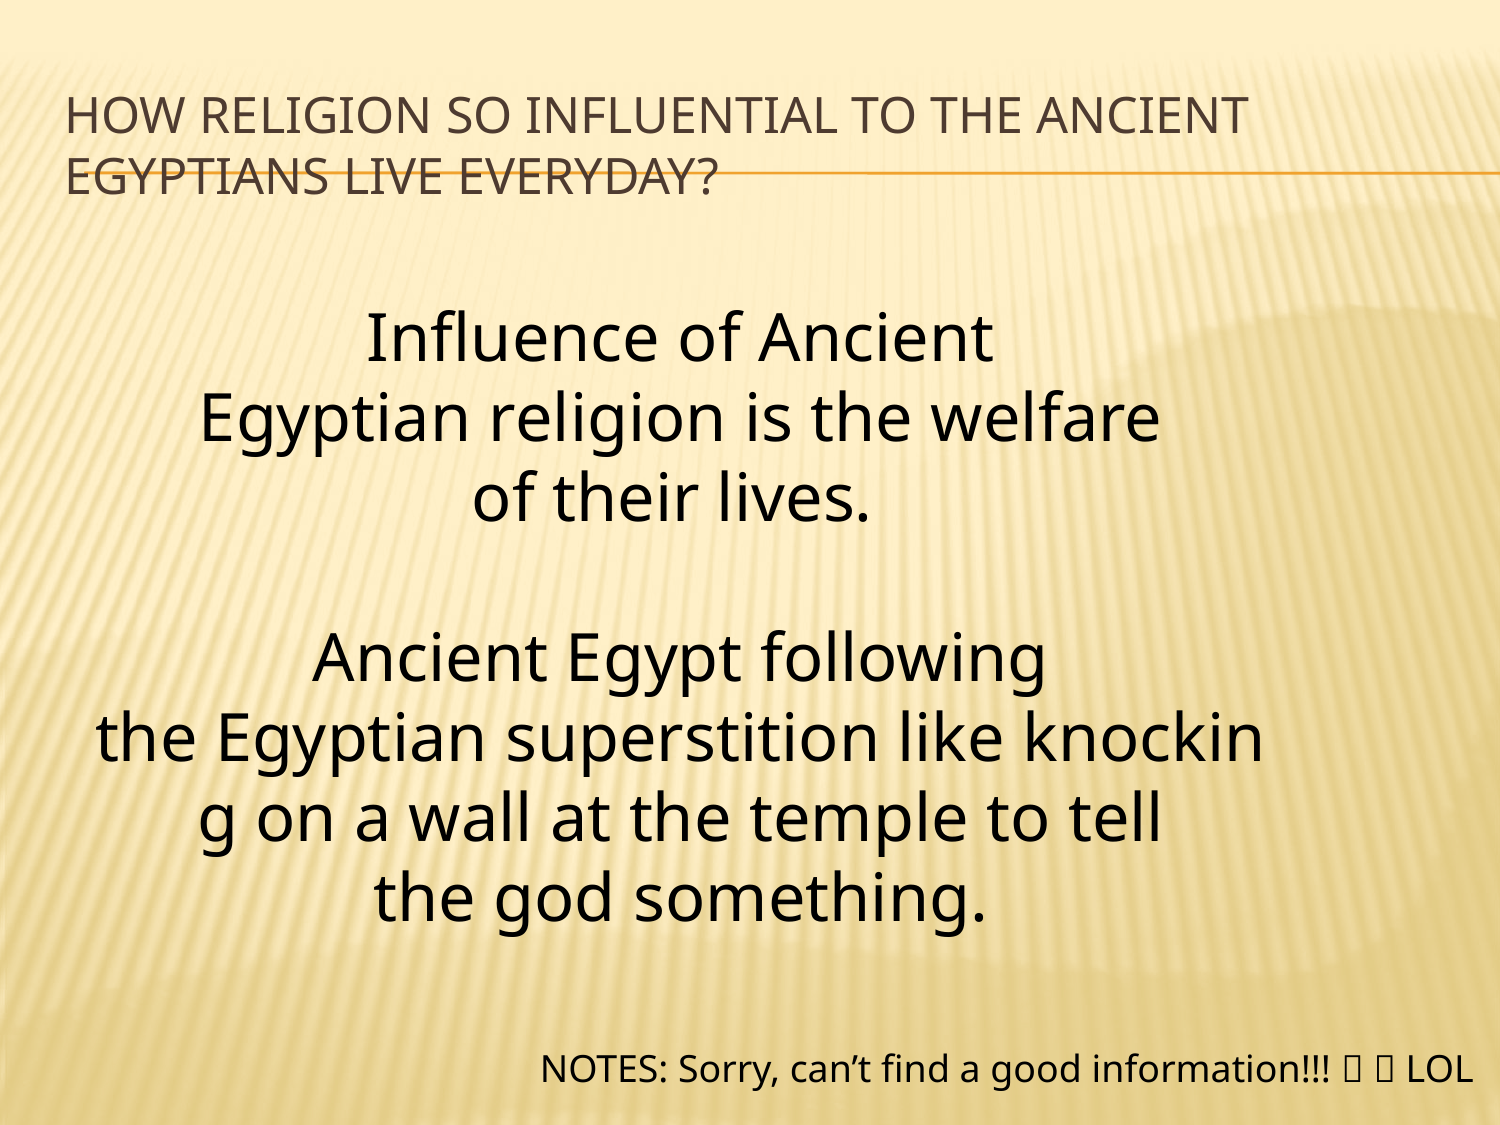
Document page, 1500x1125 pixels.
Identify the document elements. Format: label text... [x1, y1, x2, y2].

text_box NOTES: Sorry, can’t find a good information!!!   LOL [525, 1037, 1500, 1098]
title How RELIGION SO INFLUENTIAL TO THE Ancient Egyptians live everyday? [49, 75, 1475, 213]
text_box Influence of Ancient Egyptian religion is the welfare of their lives. Ancient Egypt following the Egyptian superstition like knocking on a wall at the temple to tell the god something. [62, 287, 1300, 1022]
